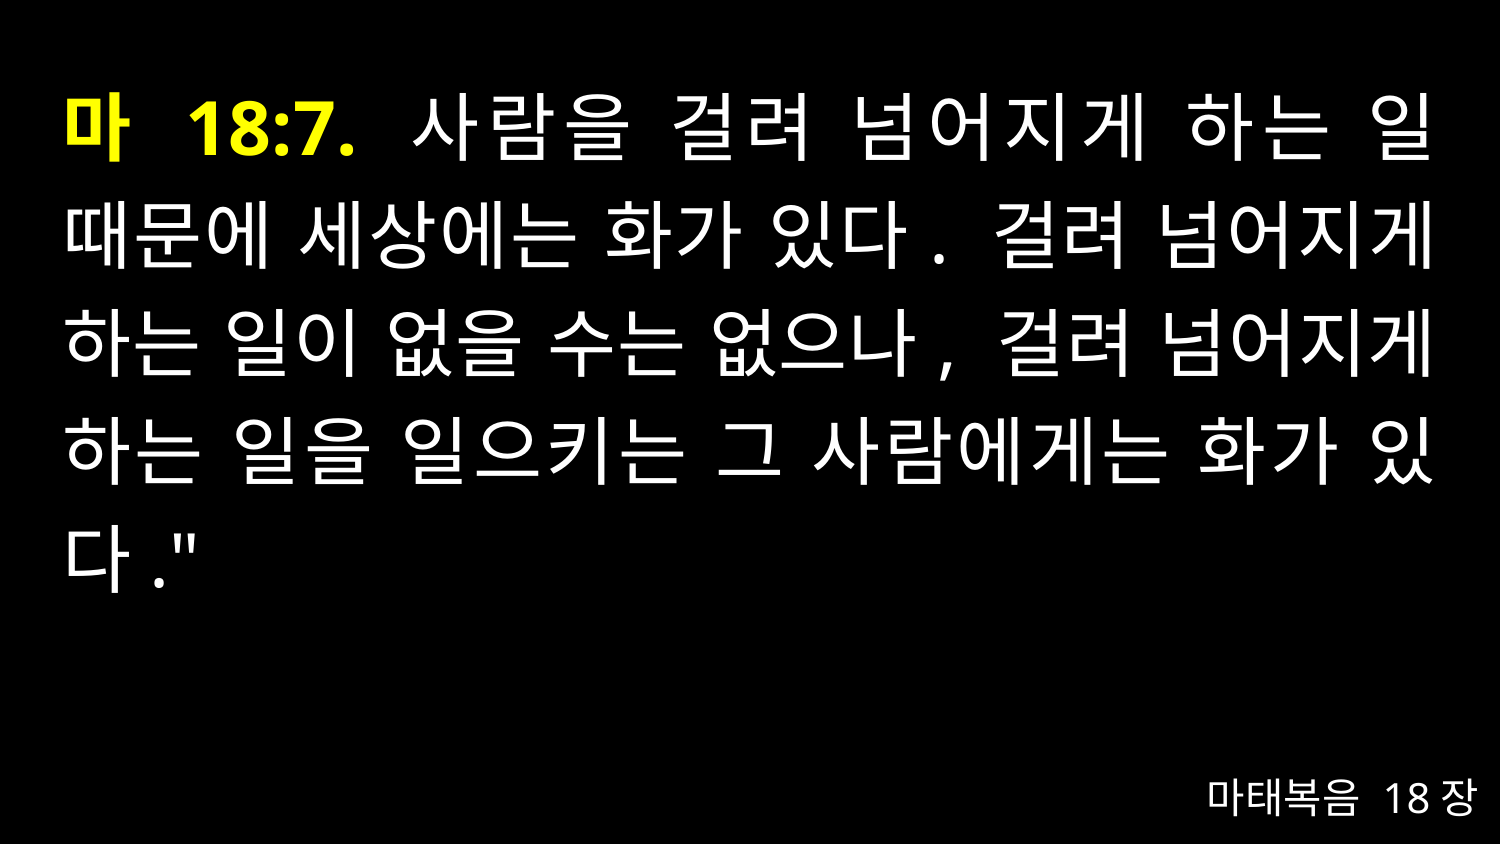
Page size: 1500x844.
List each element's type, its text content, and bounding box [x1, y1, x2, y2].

title 마 18:7. 사람을 걸려 넘어지게 하는 일 때문에 세상에는 화가 있다. 걸려 넘어지게 하는 일이 없을 수는 없으나, 걸려 넘어지게 하는 일을 일으키는 그 사람에게는 화가 있다." [0, 0, 1500, 844]
subtitle 마태복음 18장 [916, 770, 1500, 844]
